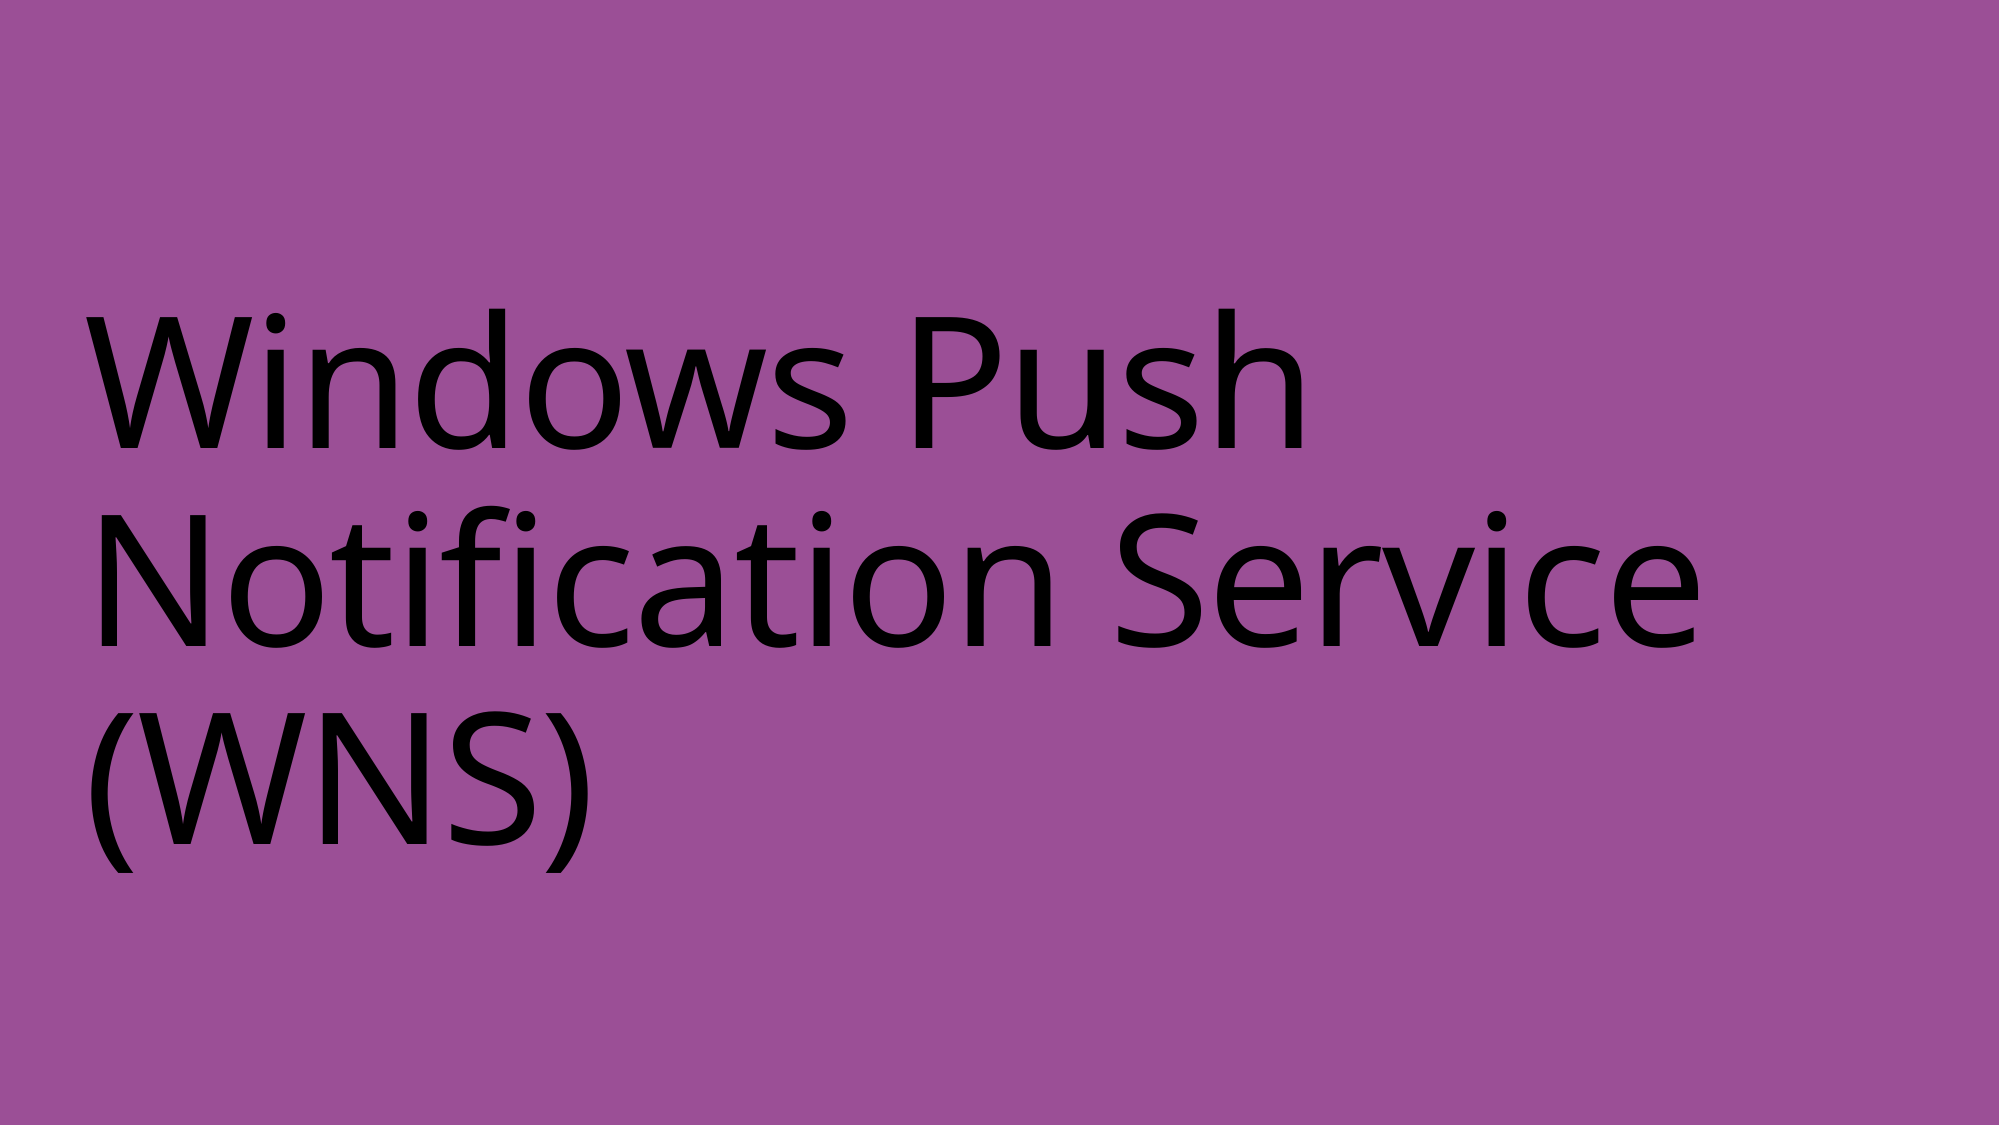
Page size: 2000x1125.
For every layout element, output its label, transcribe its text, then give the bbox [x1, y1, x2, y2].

list Windows Push Notification Service (WNS) [84, 290, 1926, 890]
